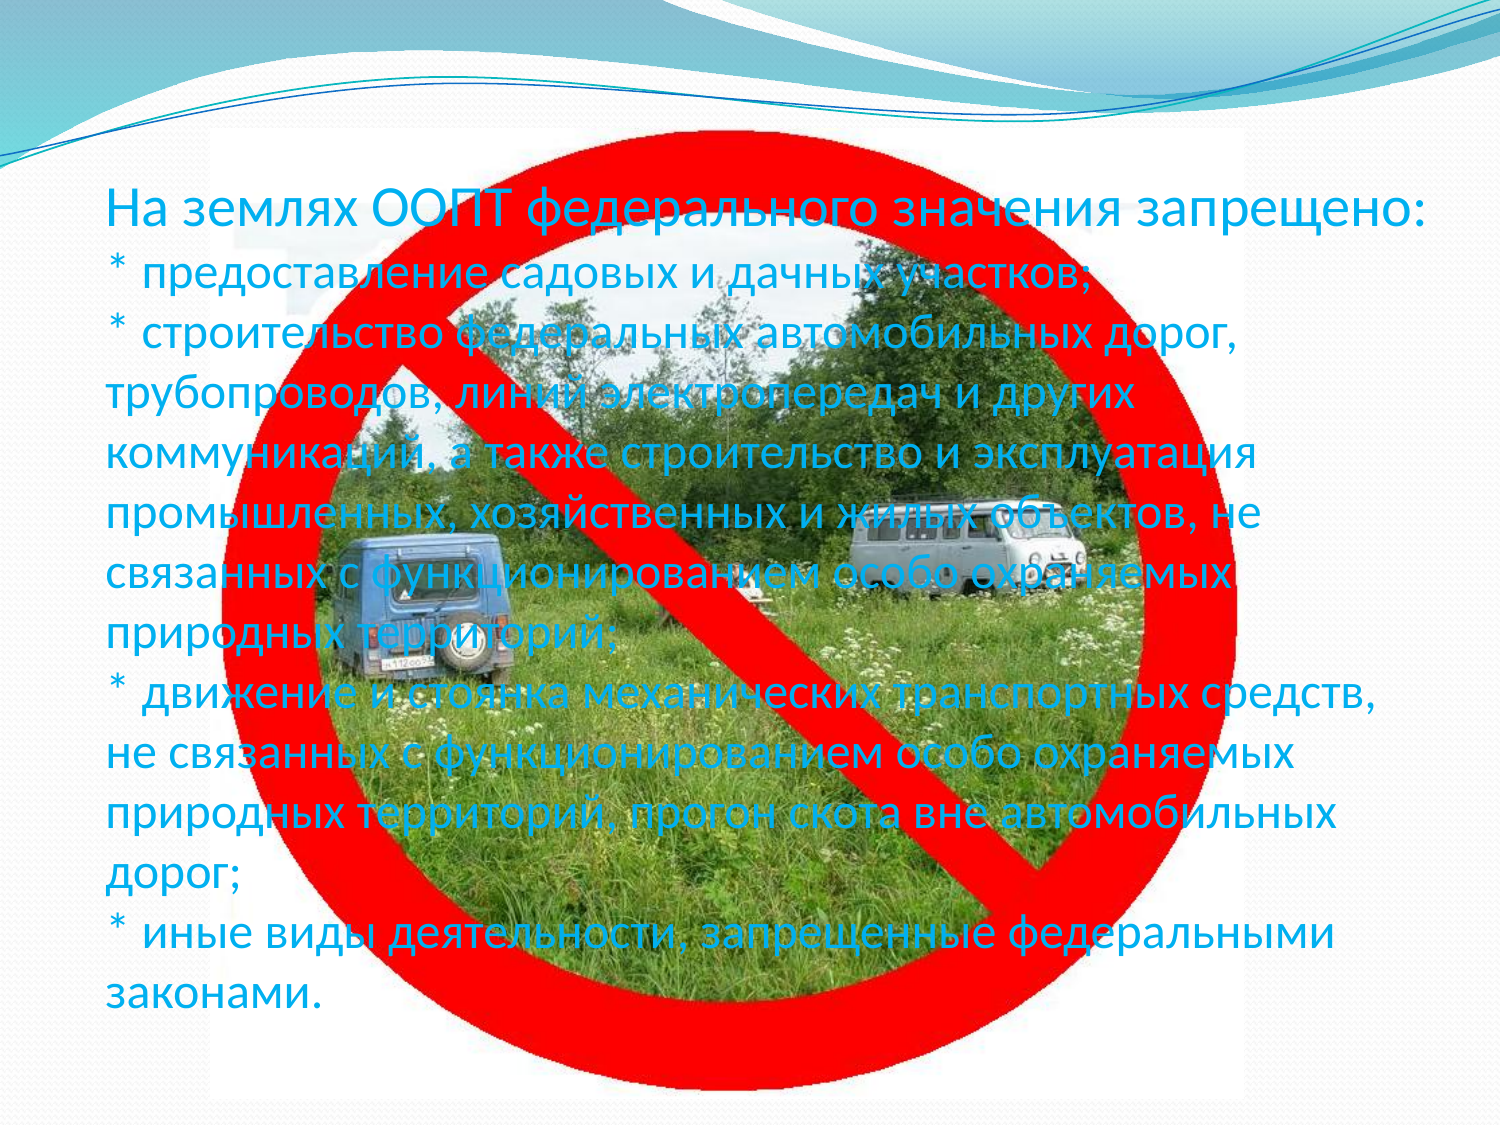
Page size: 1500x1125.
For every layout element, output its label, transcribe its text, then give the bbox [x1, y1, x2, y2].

title На землях ООПТ федерального значения запрещено: * предоставление садовых и дачных участков; * строительство федеральных автомобильных дорог, трубопроводов, линий электропередач и других коммуникаций, а также строительство и эксплуатация промышленных, хозяйственных и жилых объектов, не связанных с функционированием особо охраняемых природных территорий; * движение и стоянка механических транспортных средств, не связанных с функционированием особо охраняемых природных территорий, прогон скота вне автомобильных дорог; * иные виды деятельности, запрещенные федеральными законами. [105, 115, 1438, 1079]
picture [210, 388, 219, 404]
picture [210, 128, 1244, 1099]
picture [215, 328, 228, 344]
picture [1230, 688, 1241, 704]
picture [1229, 202, 1242, 222]
picture [215, 202, 228, 208]
